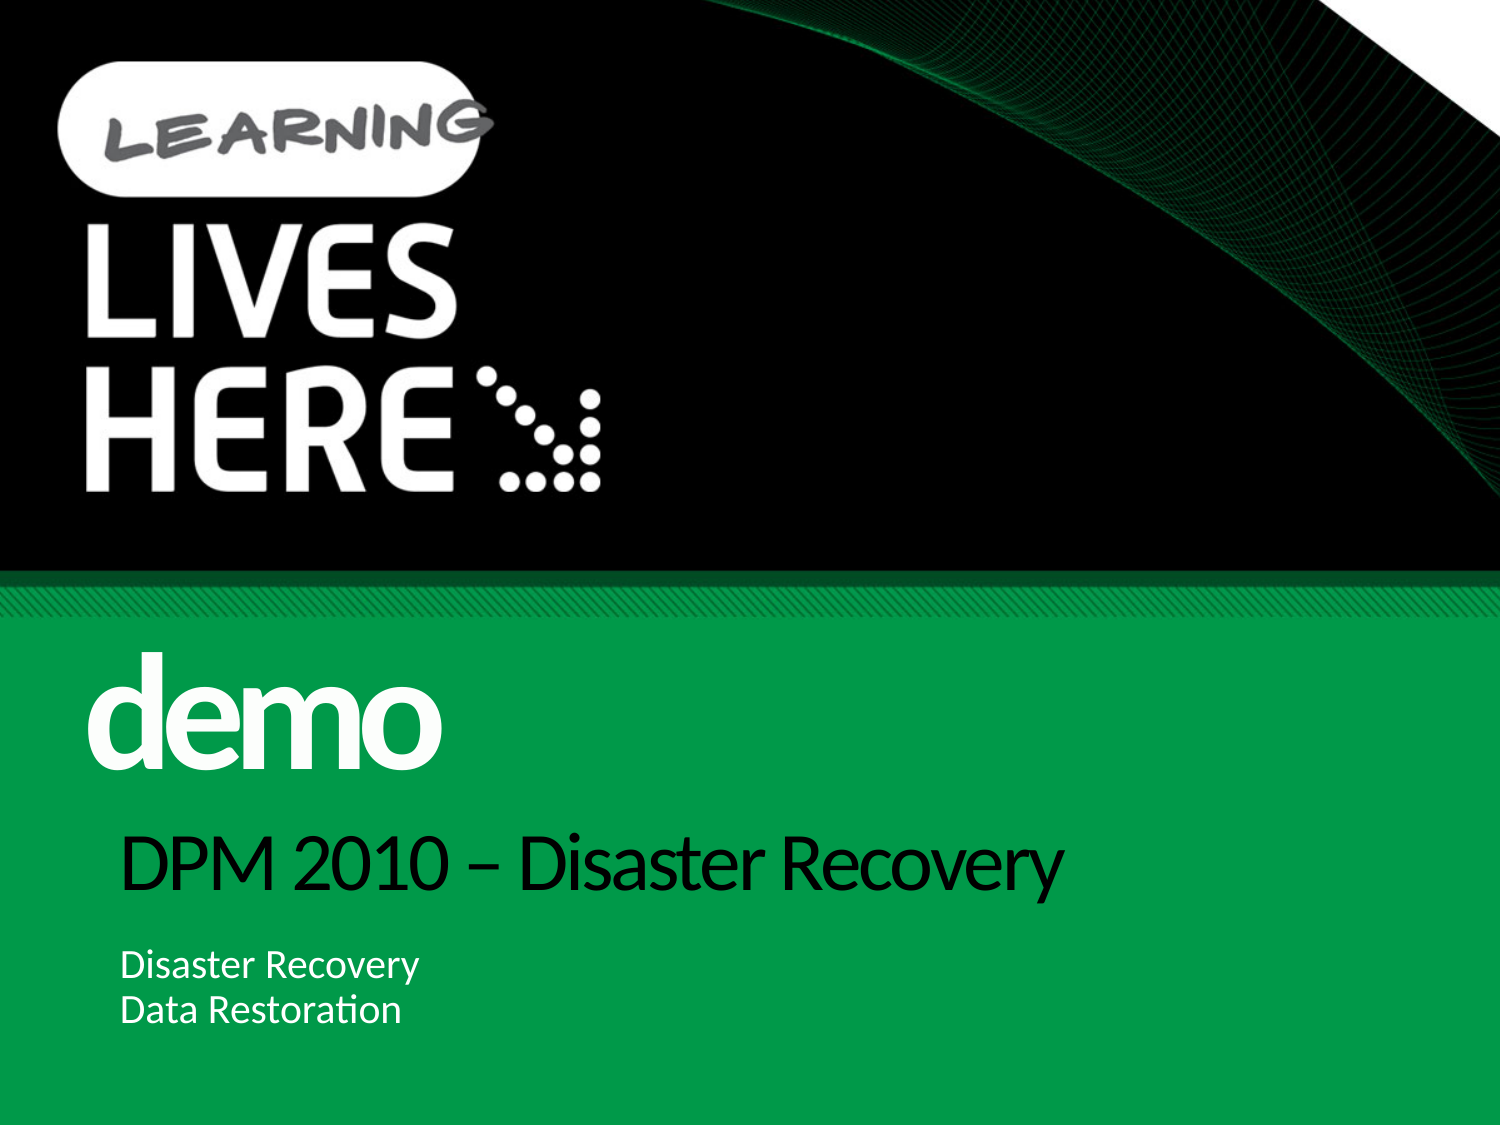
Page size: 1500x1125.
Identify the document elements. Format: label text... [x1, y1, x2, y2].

title DPM 2010 – Disaster Recovery [119, 818, 1375, 943]
list demo [83, 625, 1344, 800]
subtitle Disaster Recovery Data Restoration [119, 942, 1236, 1088]
picture [0, 0, 1500, 1125]
